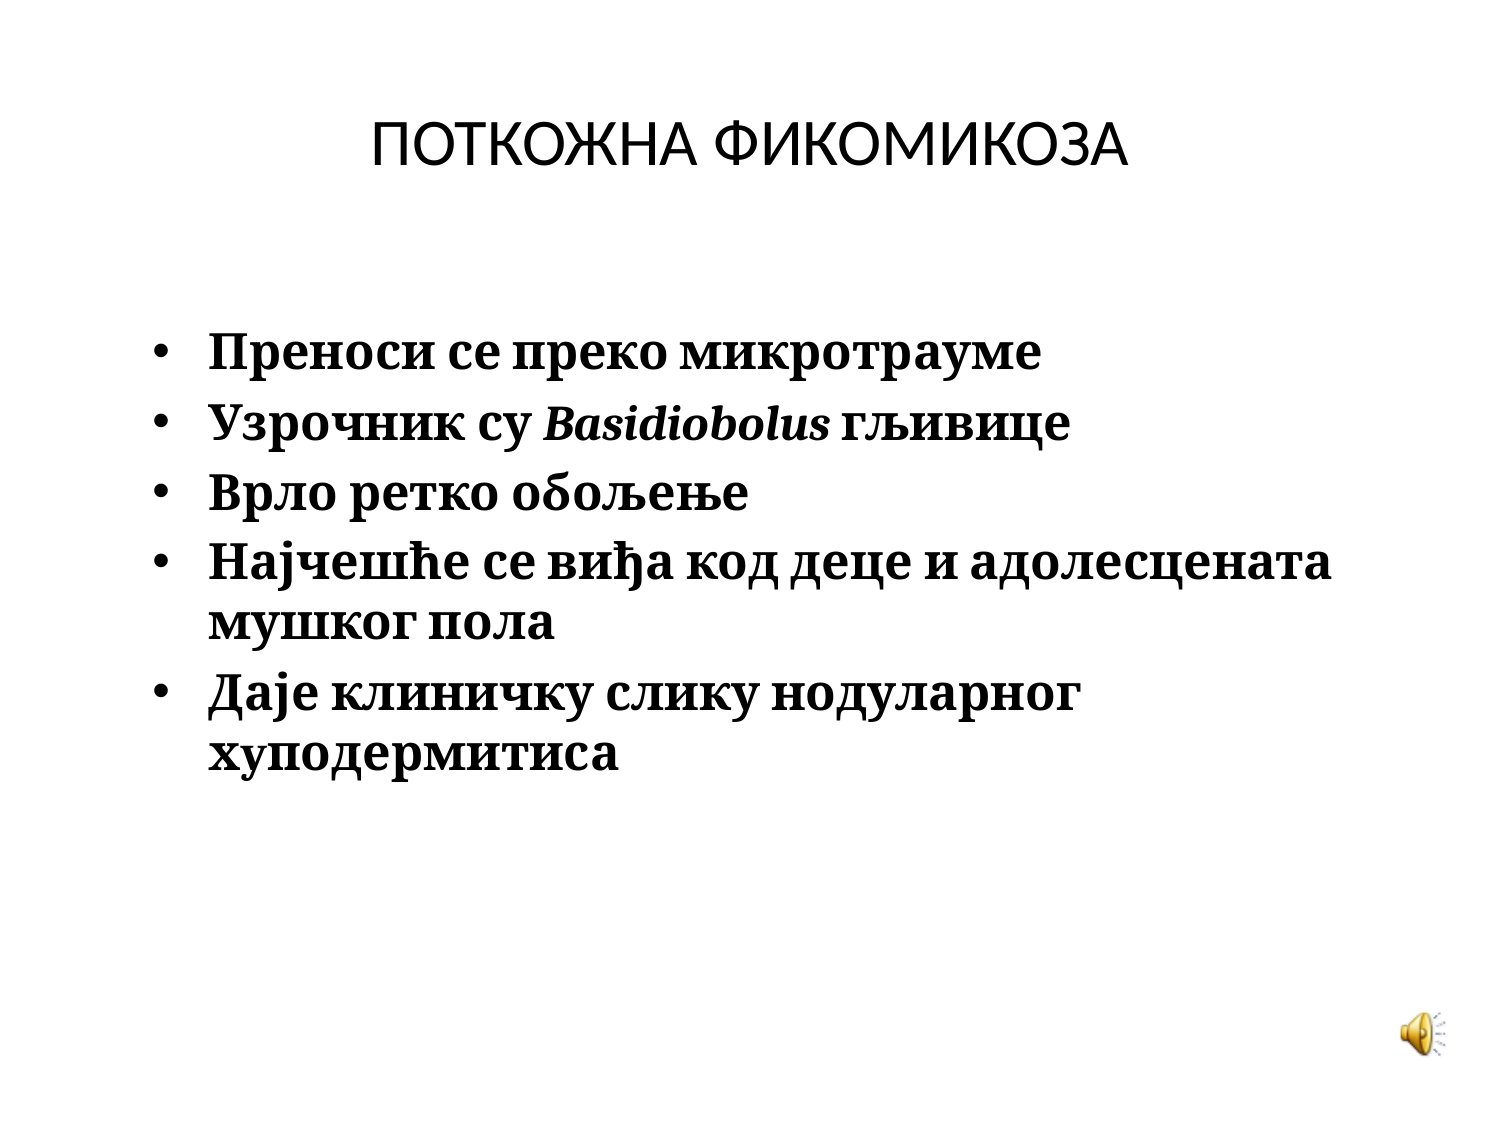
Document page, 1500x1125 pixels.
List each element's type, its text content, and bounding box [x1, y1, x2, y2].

title ПОТКОЖНА ФИКОМИКОЗА [75, 45, 1425, 233]
picture [1399, 1011, 1450, 1062]
list Преноси се преко микротрауме Узрочник су Basidiobolus гљивице Врло ретко обољење Најчешће се виђа код деце и адолесцената мушког пола Даје клиничку слику нодуларног хyподермитиса [137, 312, 1375, 1063]
